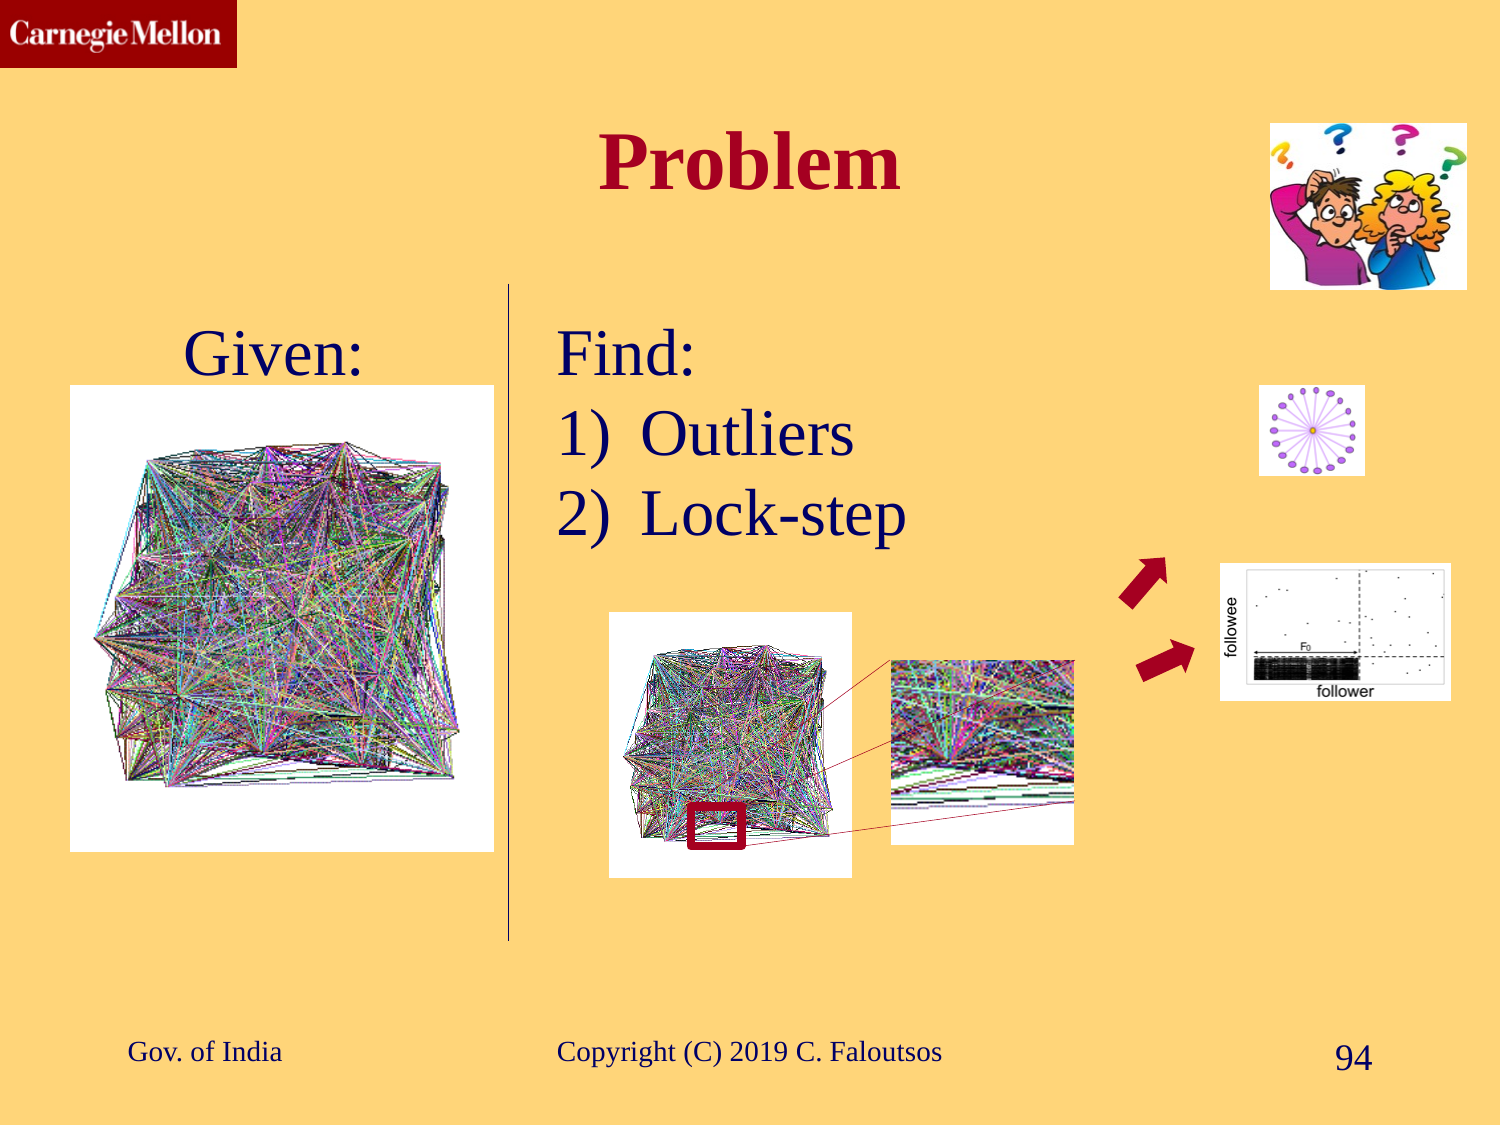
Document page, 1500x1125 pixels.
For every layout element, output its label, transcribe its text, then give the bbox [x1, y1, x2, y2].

picture [0, 0, 237, 68]
text_box [1135, 639, 1195, 683]
slide_number Gov. of India [112, 1024, 426, 1101]
picture [70, 385, 495, 852]
text_box Given: [168, 301, 381, 384]
text_box Find: Outliers Lock-step [541, 301, 924, 557]
text_box [1118, 557, 1168, 610]
footer Copyright (C) 2019 C. Faloutsos [512, 1024, 988, 1101]
slide_number 94 [1074, 1024, 1388, 1101]
picture [1220, 562, 1451, 702]
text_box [609, 612, 1076, 879]
picture [1259, 385, 1366, 476]
title Problem [112, 99, 1388, 213]
picture [1270, 123, 1468, 291]
